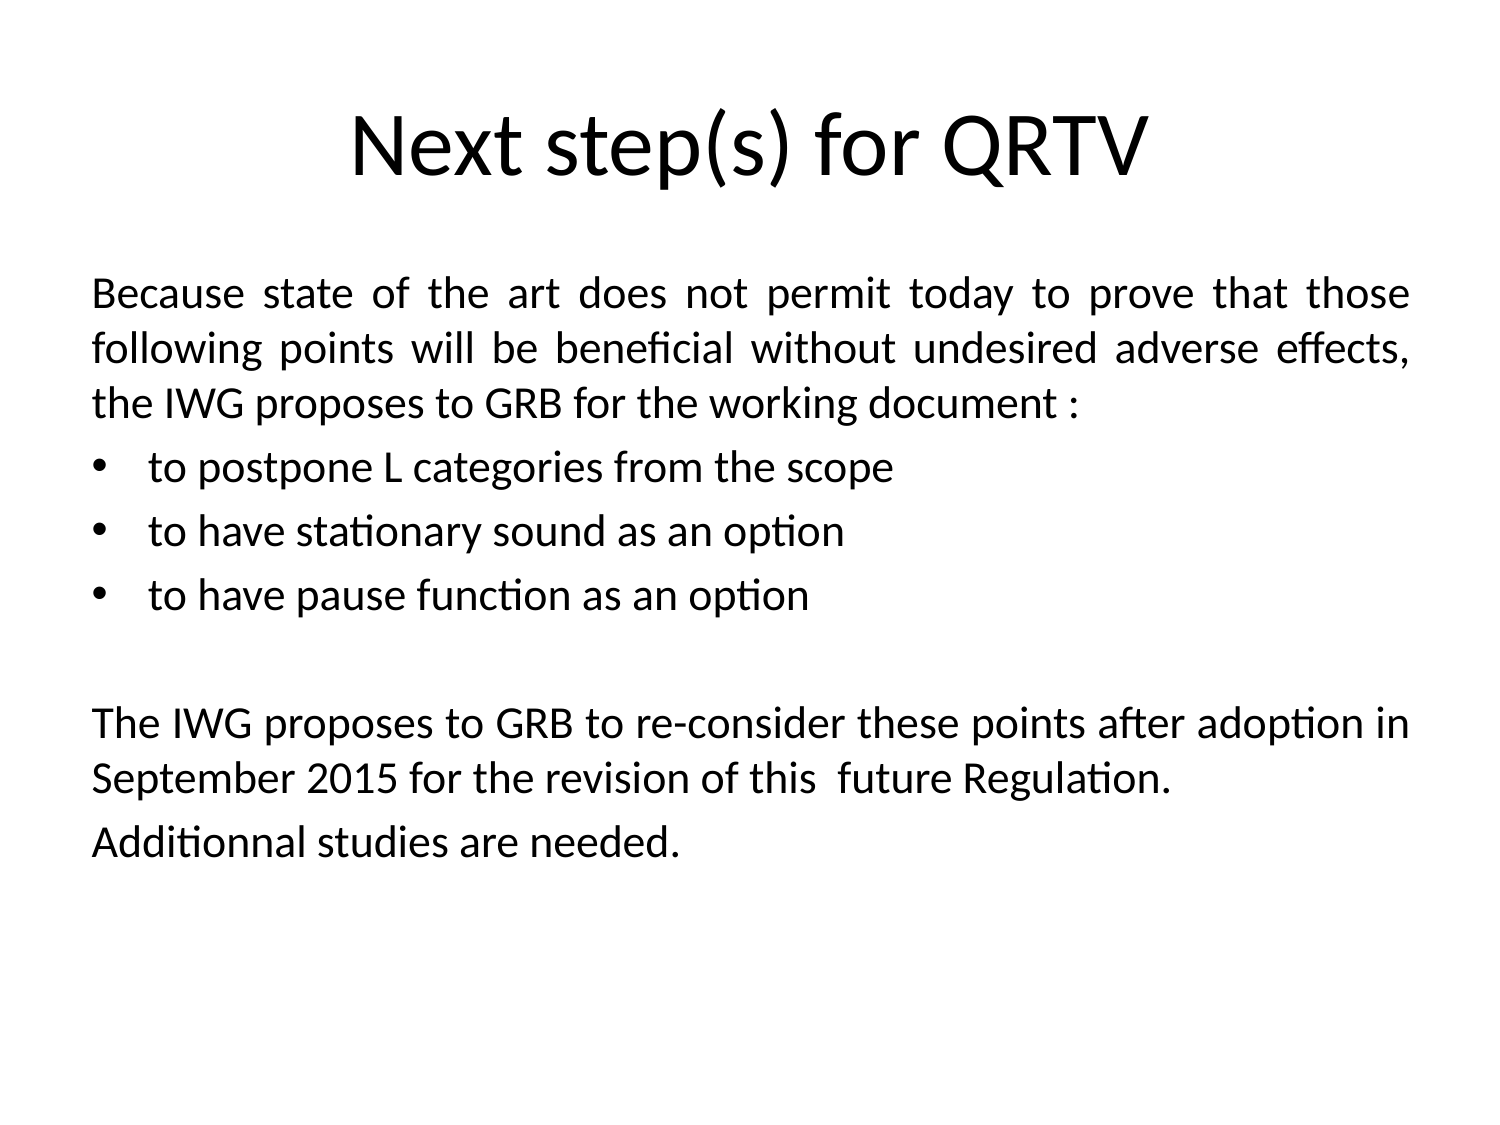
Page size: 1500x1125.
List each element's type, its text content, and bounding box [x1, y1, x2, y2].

title Next step(s) for QRTV [75, 45, 1425, 233]
list Because state of the art does not permit today to prove that those following points will be beneficial without undesired adverse effects, the IWG proposes to GRB for the working document : to postpone L categories from the scope to have stationary sound as an option to have pause function as an option The IWG proposes to GRB to re-consider these points after adoption in September 2015 for the revision of this future Regulation. Additionnal studies are needed. [76, 255, 1427, 998]
